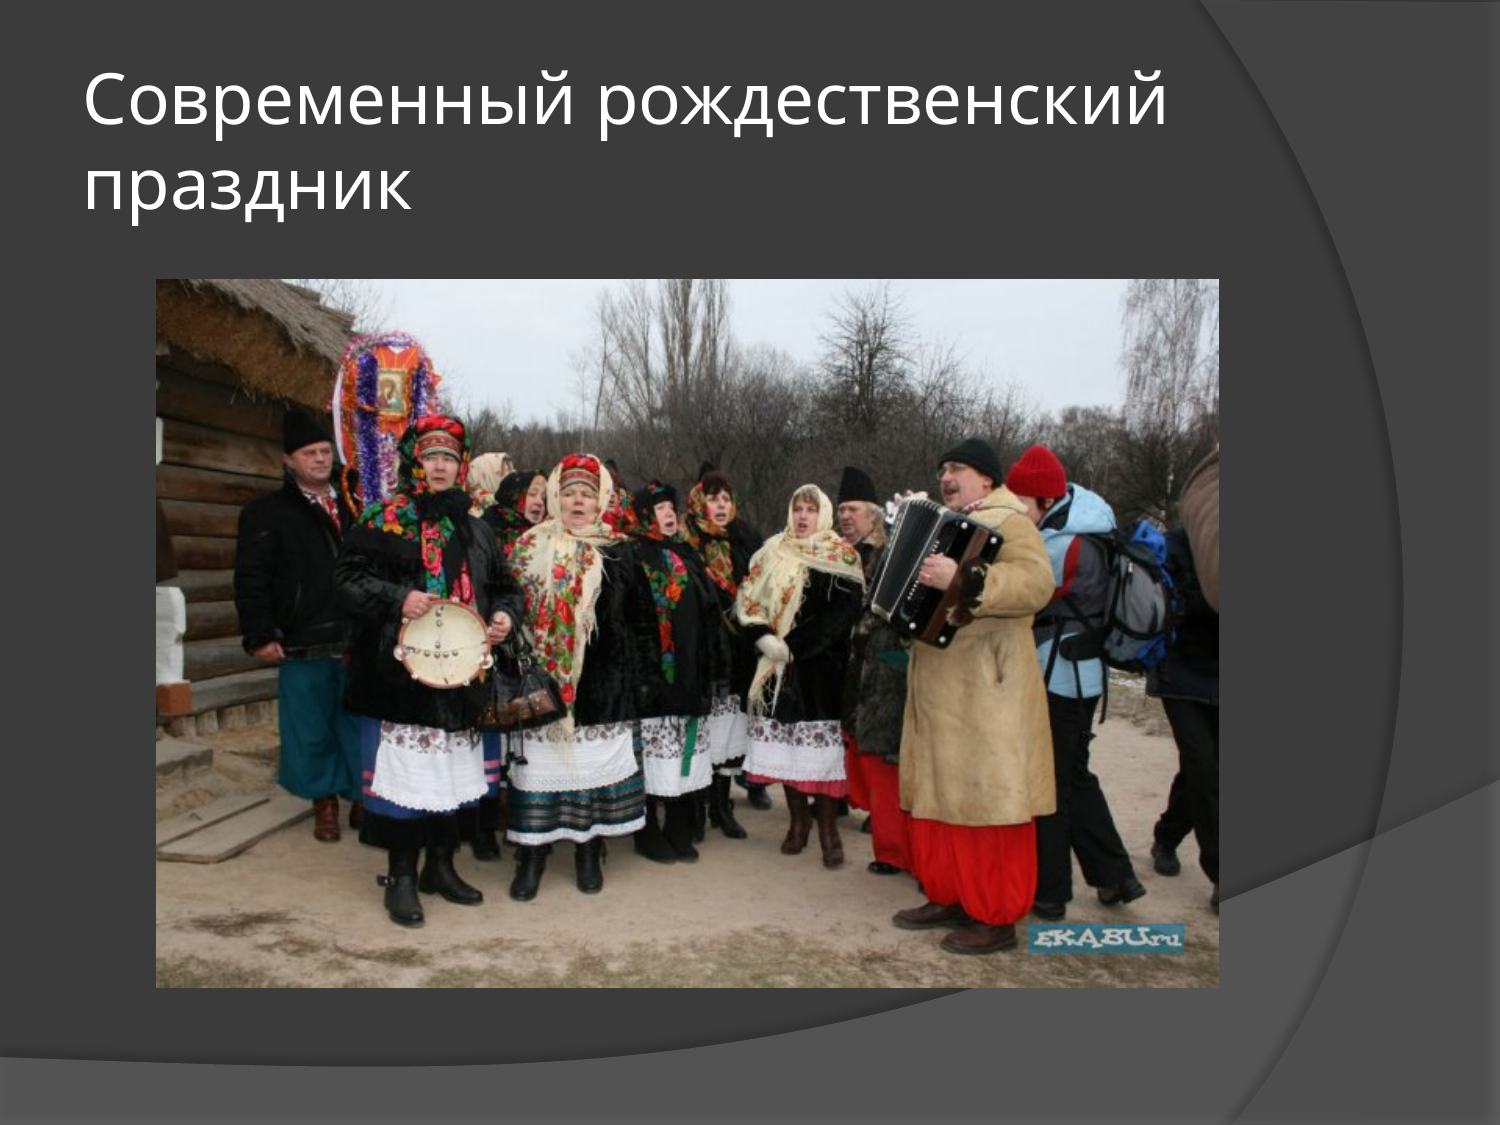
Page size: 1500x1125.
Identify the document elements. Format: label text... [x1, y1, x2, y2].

title Современный рождественский праздник [75, 45, 1300, 233]
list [155, 279, 1219, 988]
